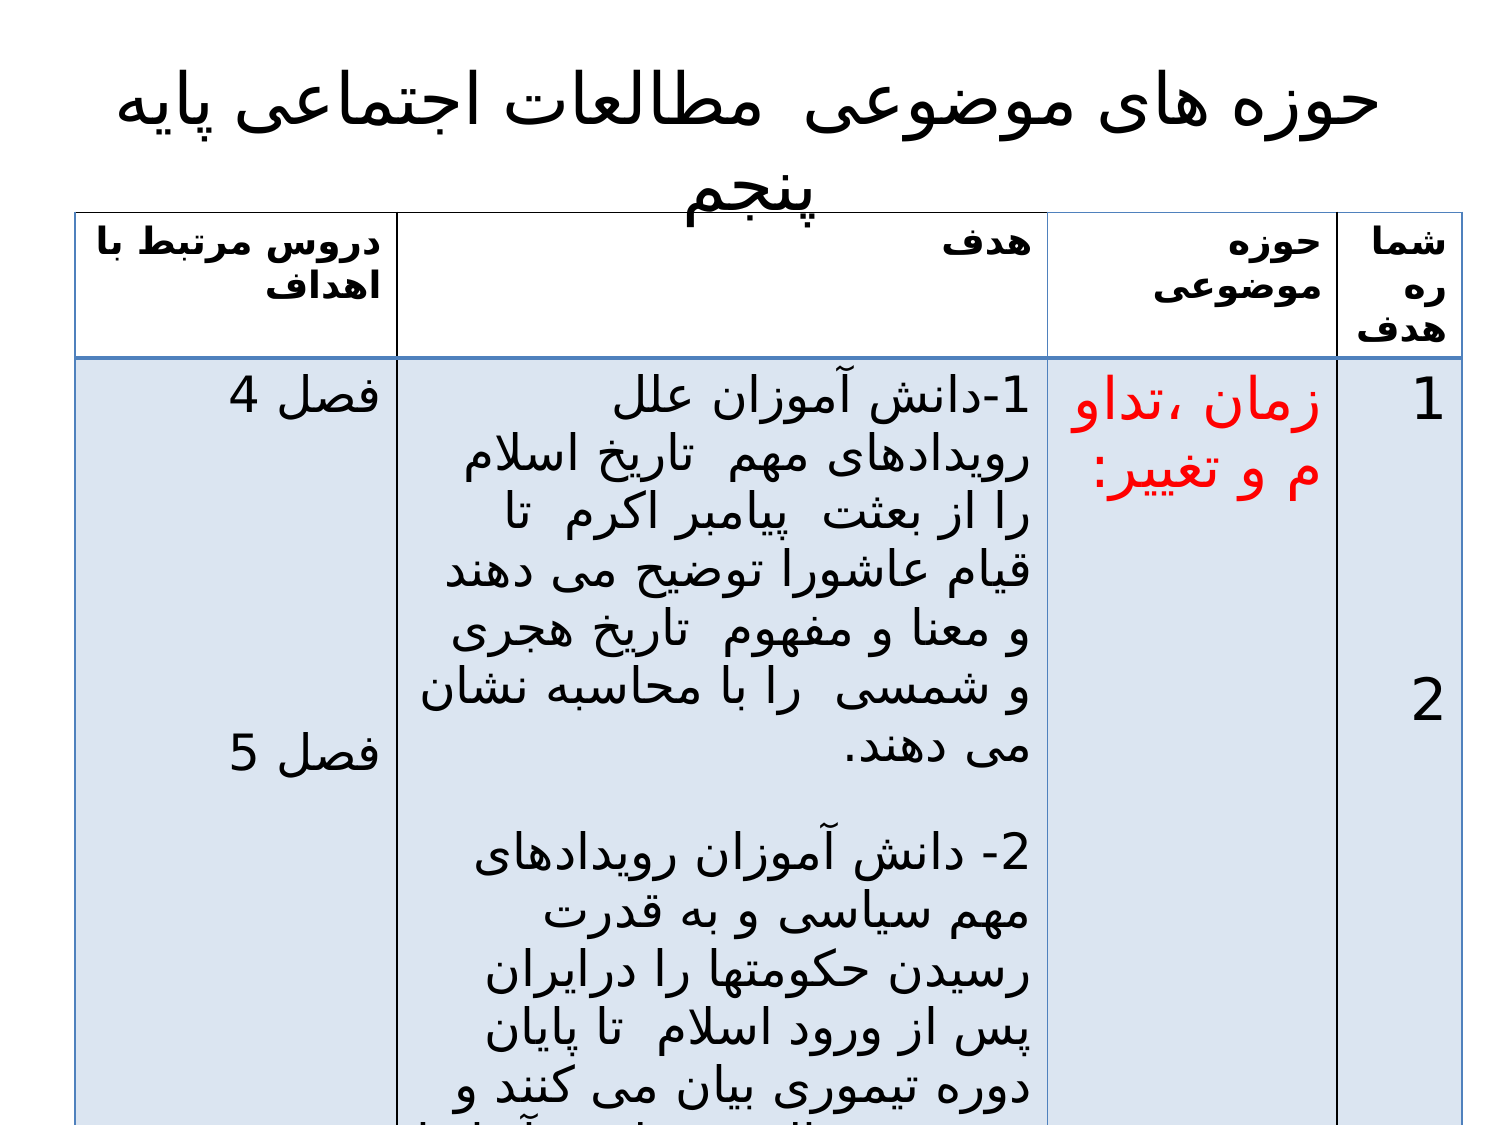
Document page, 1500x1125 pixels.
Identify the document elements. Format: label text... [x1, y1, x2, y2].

table_header حوزه موضوعی [1048, 213, 1336, 356]
table_cell 1 2 [1338, 360, 1461, 1125]
table_header هدف [398, 213, 1047, 356]
table_cell زمان ،تداوم و تغییر: [1048, 360, 1336, 1125]
table_header شماره هدف [1338, 213, 1461, 356]
table_cell فصل 4 فصل 5 [76, 360, 396, 1125]
table_cell 1-دانش آموزان علل رویدادهای مهم تاریخ اسلام را از بعثت پیامبر اکرم تا قیام عاشورا توضیح می دهند و معنا و مفهوم تاریخ هجری و شمسی را با محاسبه نشان می دهند. 2- دانش آموزان رویدادهای مهم سیاسی و به قدرت رسیدن حکومتها را درایران پس از ورود اسلام تا پایان دوره تیموری بیان می کنند و ترتیب و توالی و قلمرو آنها را روی خط زمان نشان می دهند . [398, 360, 1047, 1125]
title حوزه های موضوعی مطالعات اجتماعی پایه پنجم [75, 45, 1425, 212]
table_header دروس مرتبط با اهداف [76, 213, 396, 356]
